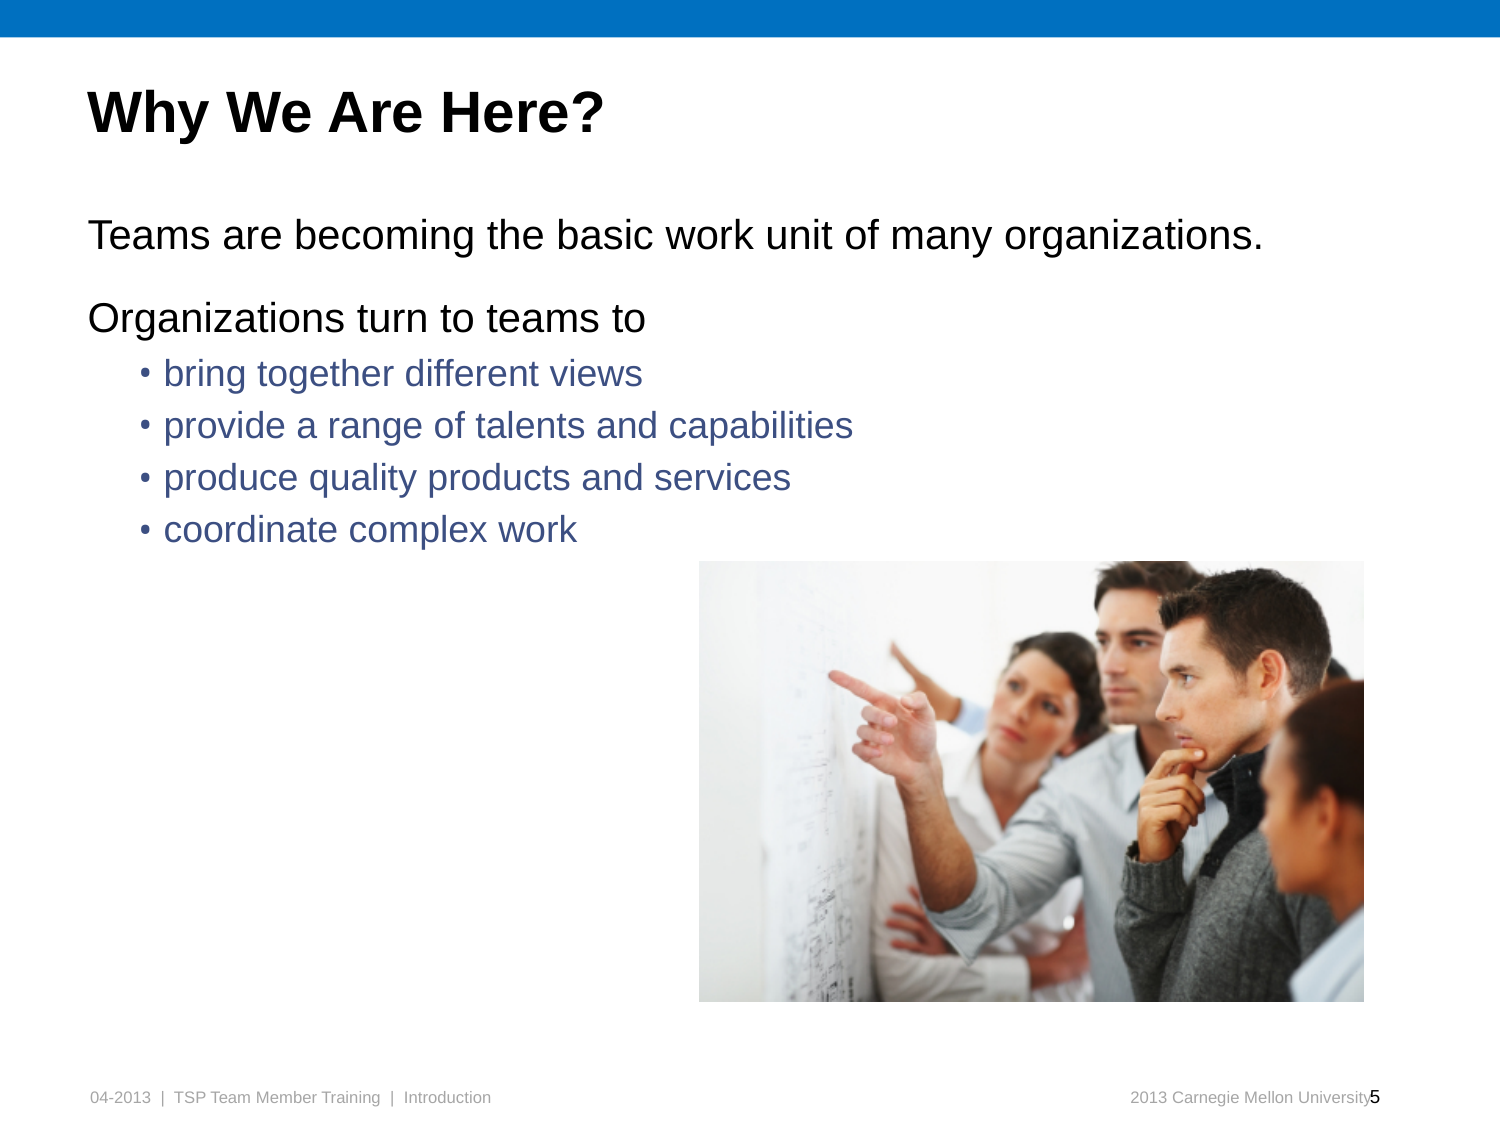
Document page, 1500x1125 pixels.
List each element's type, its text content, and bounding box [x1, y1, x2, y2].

picture [699, 560, 1364, 1003]
title Why We Are Here? [87, 87, 1439, 226]
list Teams are becoming the basic work unit of many organizations. Organizations turn to teams to bring together different views provide a range of talents and capabilities produce quality products and services coordinate complex work [87, 211, 1420, 969]
